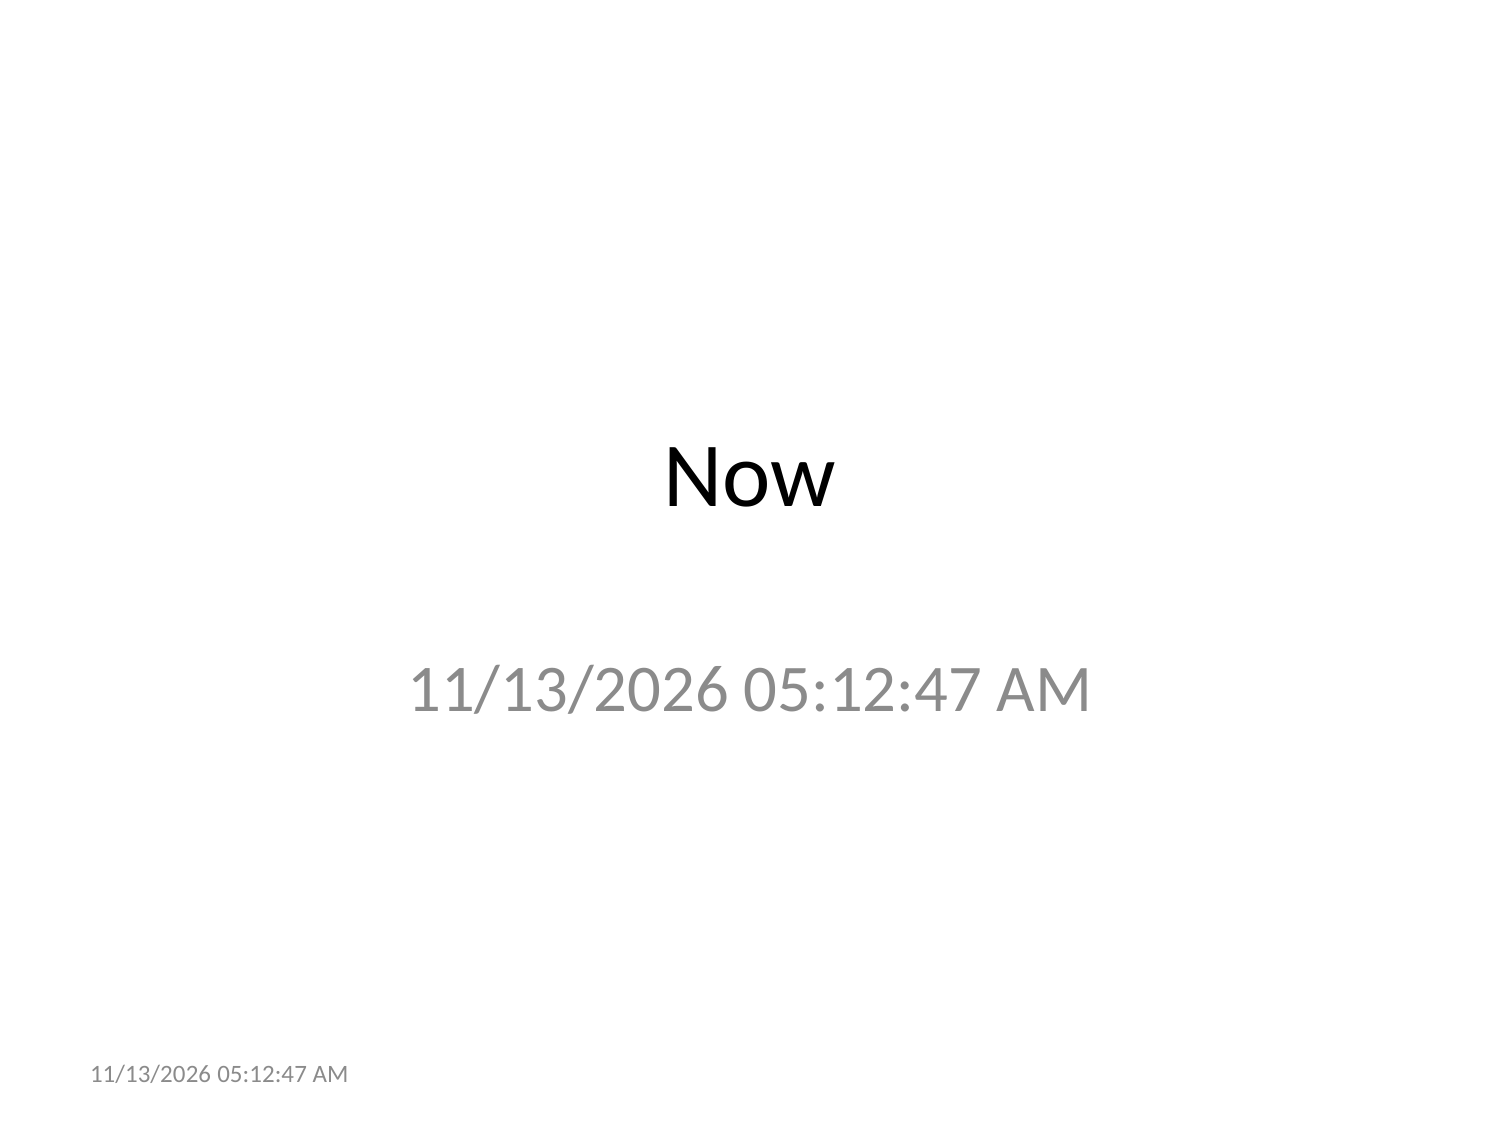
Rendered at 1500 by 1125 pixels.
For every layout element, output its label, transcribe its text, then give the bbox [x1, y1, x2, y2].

title Now [112, 349, 1388, 591]
subtitle 2011-12-19 10:20:04 AM [225, 637, 1275, 925]
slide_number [75, 1042, 425, 1103]
